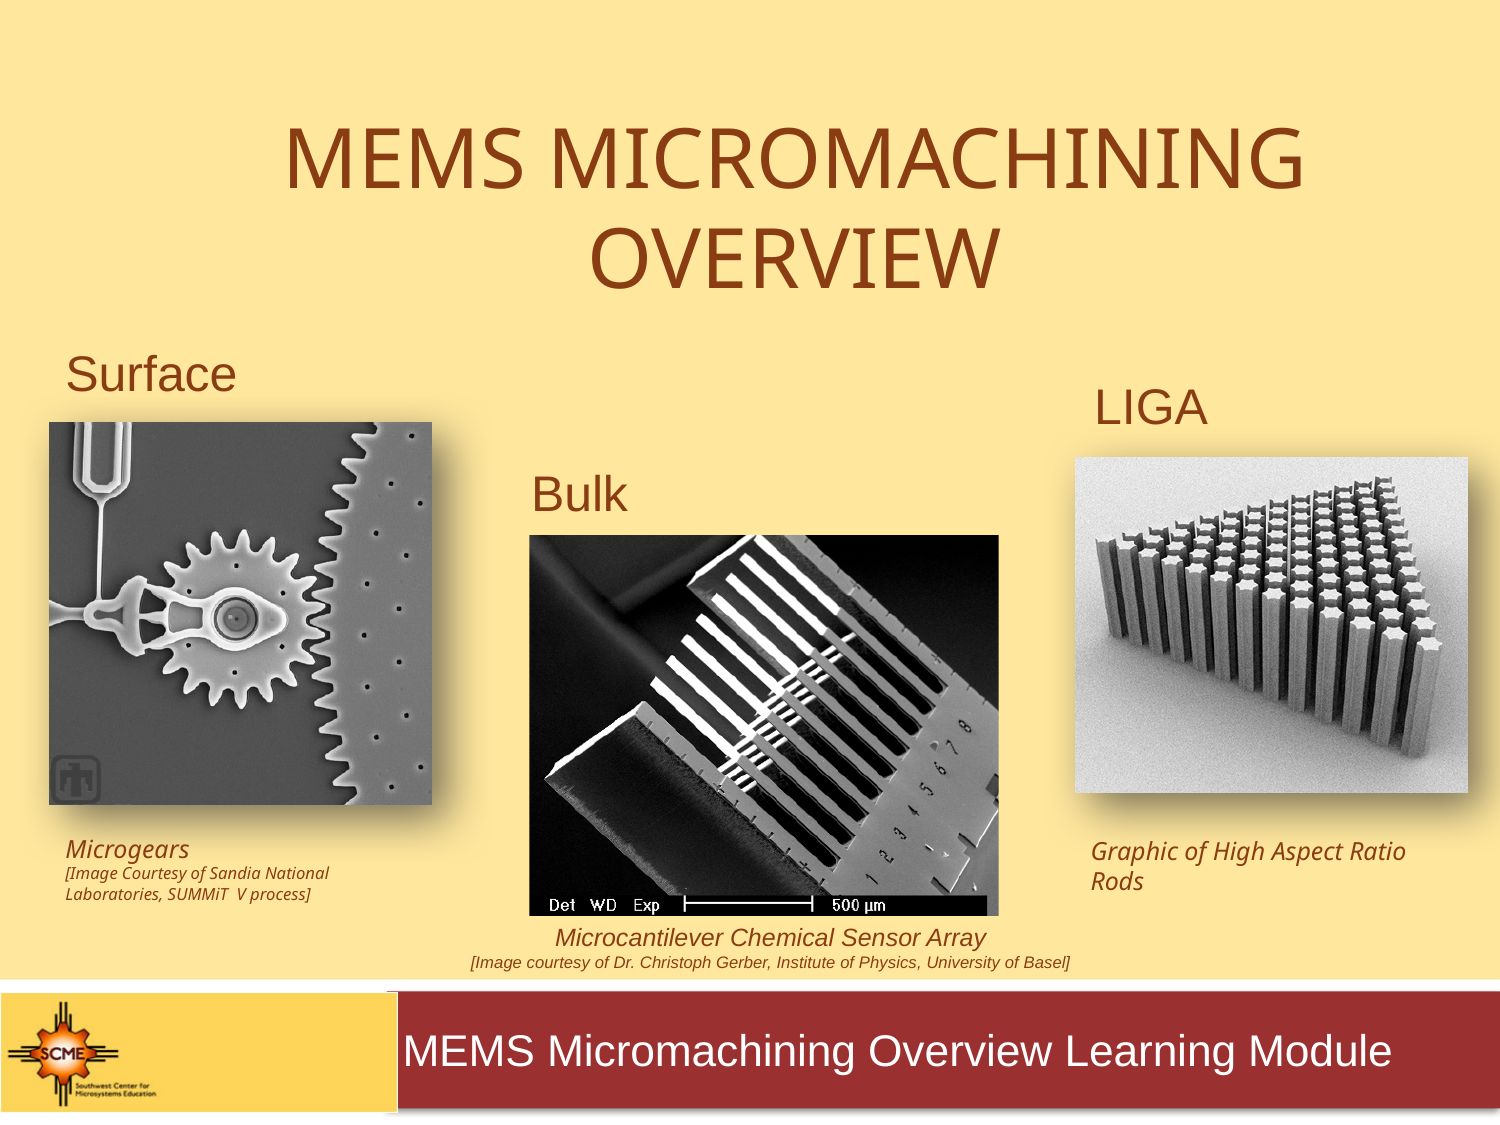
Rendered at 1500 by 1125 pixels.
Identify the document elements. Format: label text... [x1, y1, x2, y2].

text_box Microgears [Image Courtesy of Sandia National Laboratories, SUMMiT V process] [50, 826, 422, 911]
picture [49, 421, 433, 806]
text_box Surface [50, 334, 389, 409]
picture [1075, 457, 1468, 794]
picture [528, 534, 999, 916]
text_box Graphic of High Aspect Ratio Rods [1075, 828, 1461, 903]
text_box Bulk [516, 453, 854, 529]
text_box Microcantilever Chemical Sensor Array [Image courtesy of Dr. Christoph Gerber, Institute of Physics, University of Basel] [456, 914, 1087, 980]
text_box LIGA [1079, 367, 1417, 443]
title MEMS Micromachining overview [264, 67, 1327, 368]
subtitle MEMS Micromachining Overview Learning Module [387, 992, 1488, 1106]
picture [0, 992, 398, 1113]
